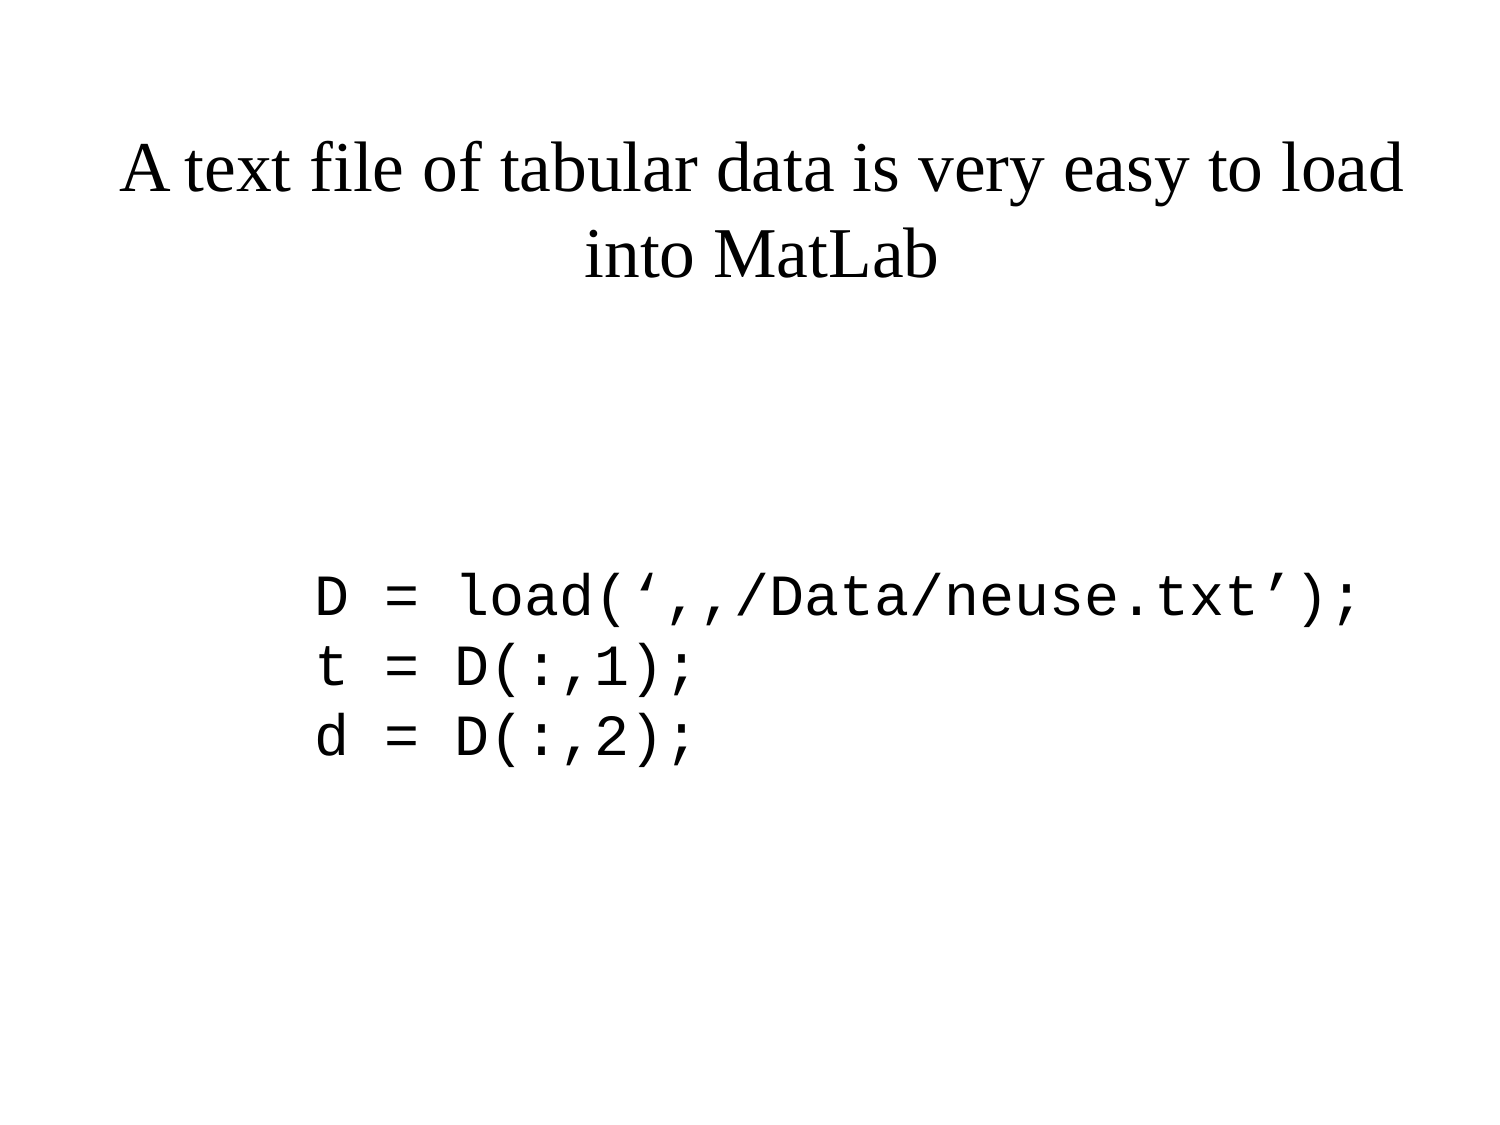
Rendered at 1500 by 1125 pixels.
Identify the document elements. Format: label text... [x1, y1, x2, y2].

title A text file of tabular data is very easy to load into MatLab [87, 112, 1438, 300]
text_box D = load(‘,,/Data/neuse.txt’); t = D(:,1); d = D(:,2); [300, 549, 1388, 775]
